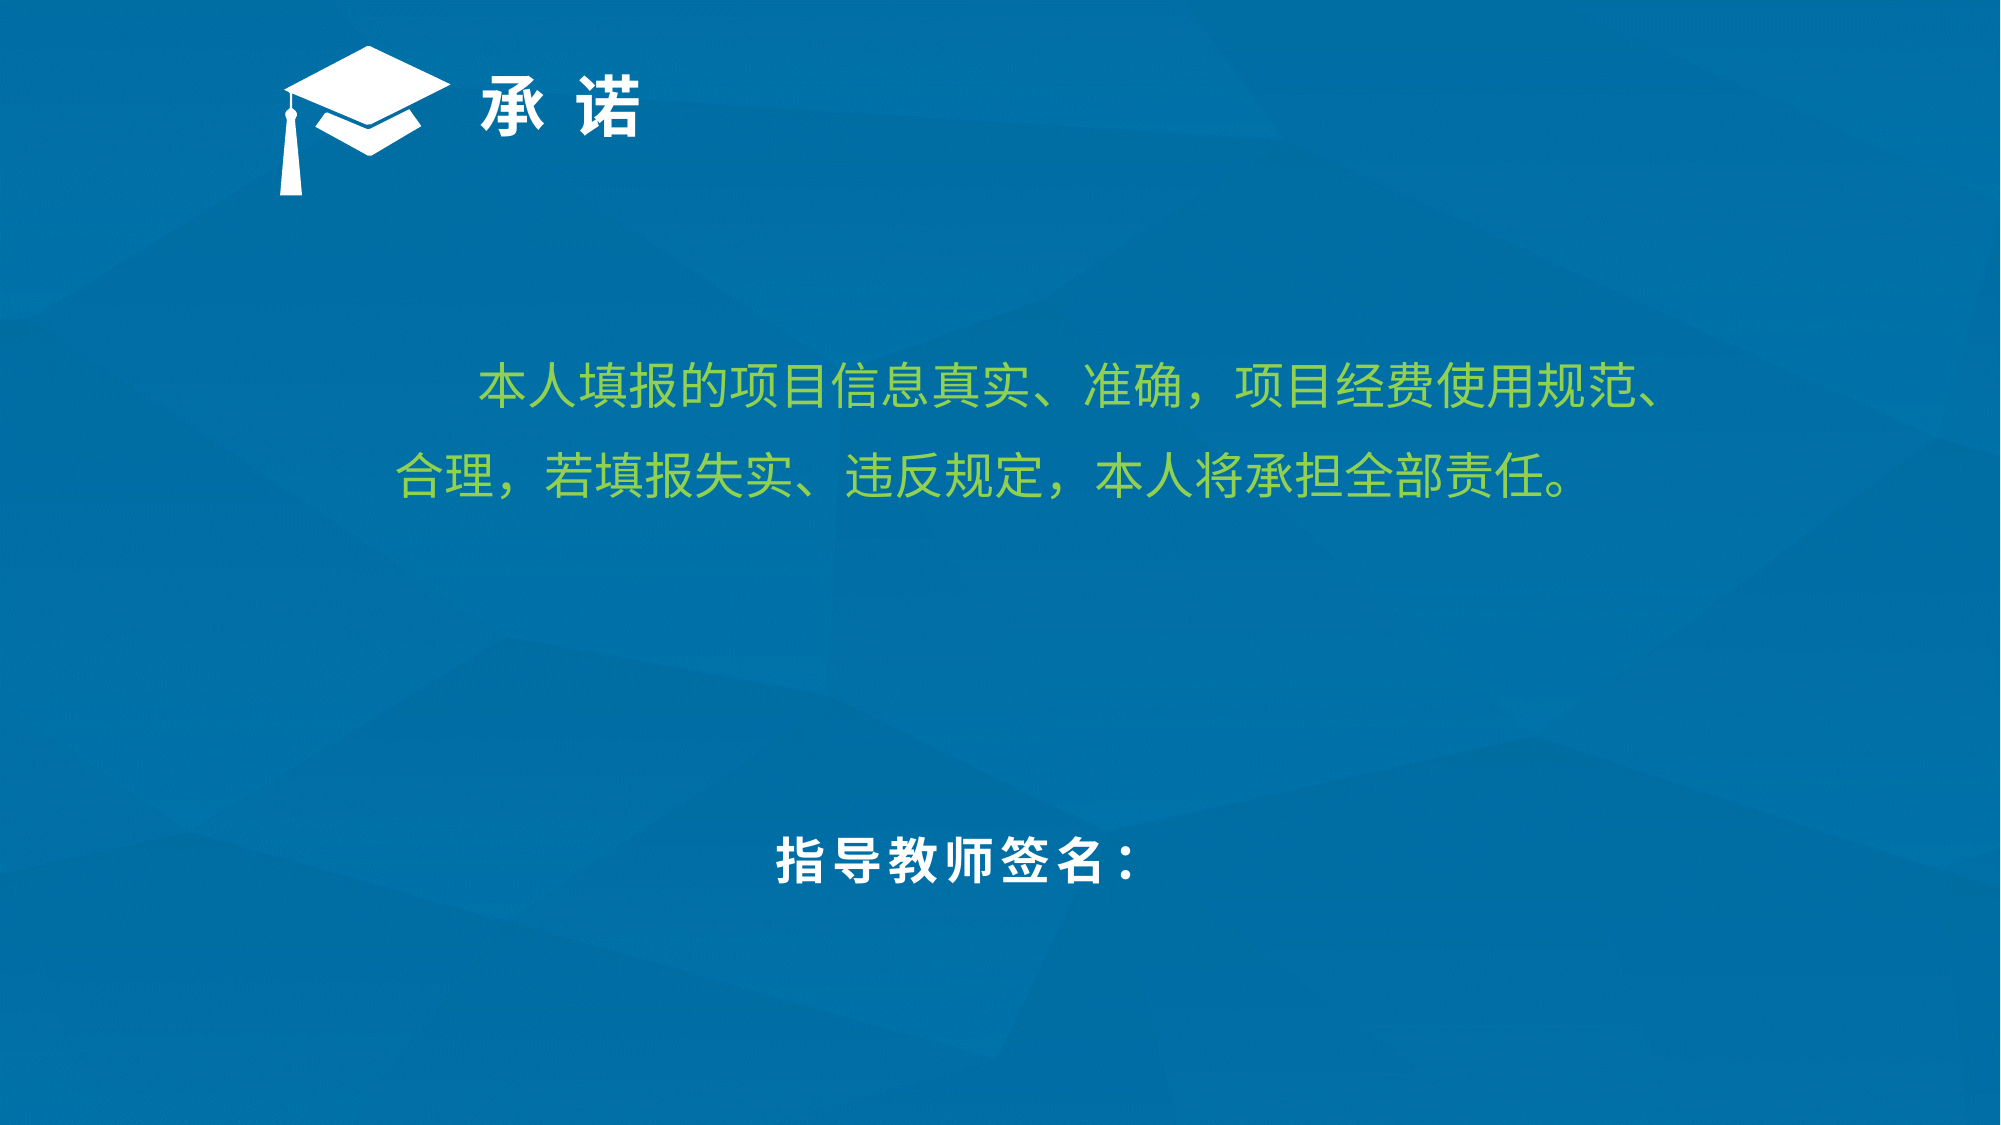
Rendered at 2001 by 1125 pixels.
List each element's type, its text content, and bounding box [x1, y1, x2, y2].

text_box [280, 45, 837, 196]
text_box 指导教师签名： [760, 822, 1517, 897]
text_box 本人填报的项目信息真实、准确，项目经费使用规范、合理，若填报失实、违反规定，本人将承担全部责任。 [379, 317, 1654, 870]
